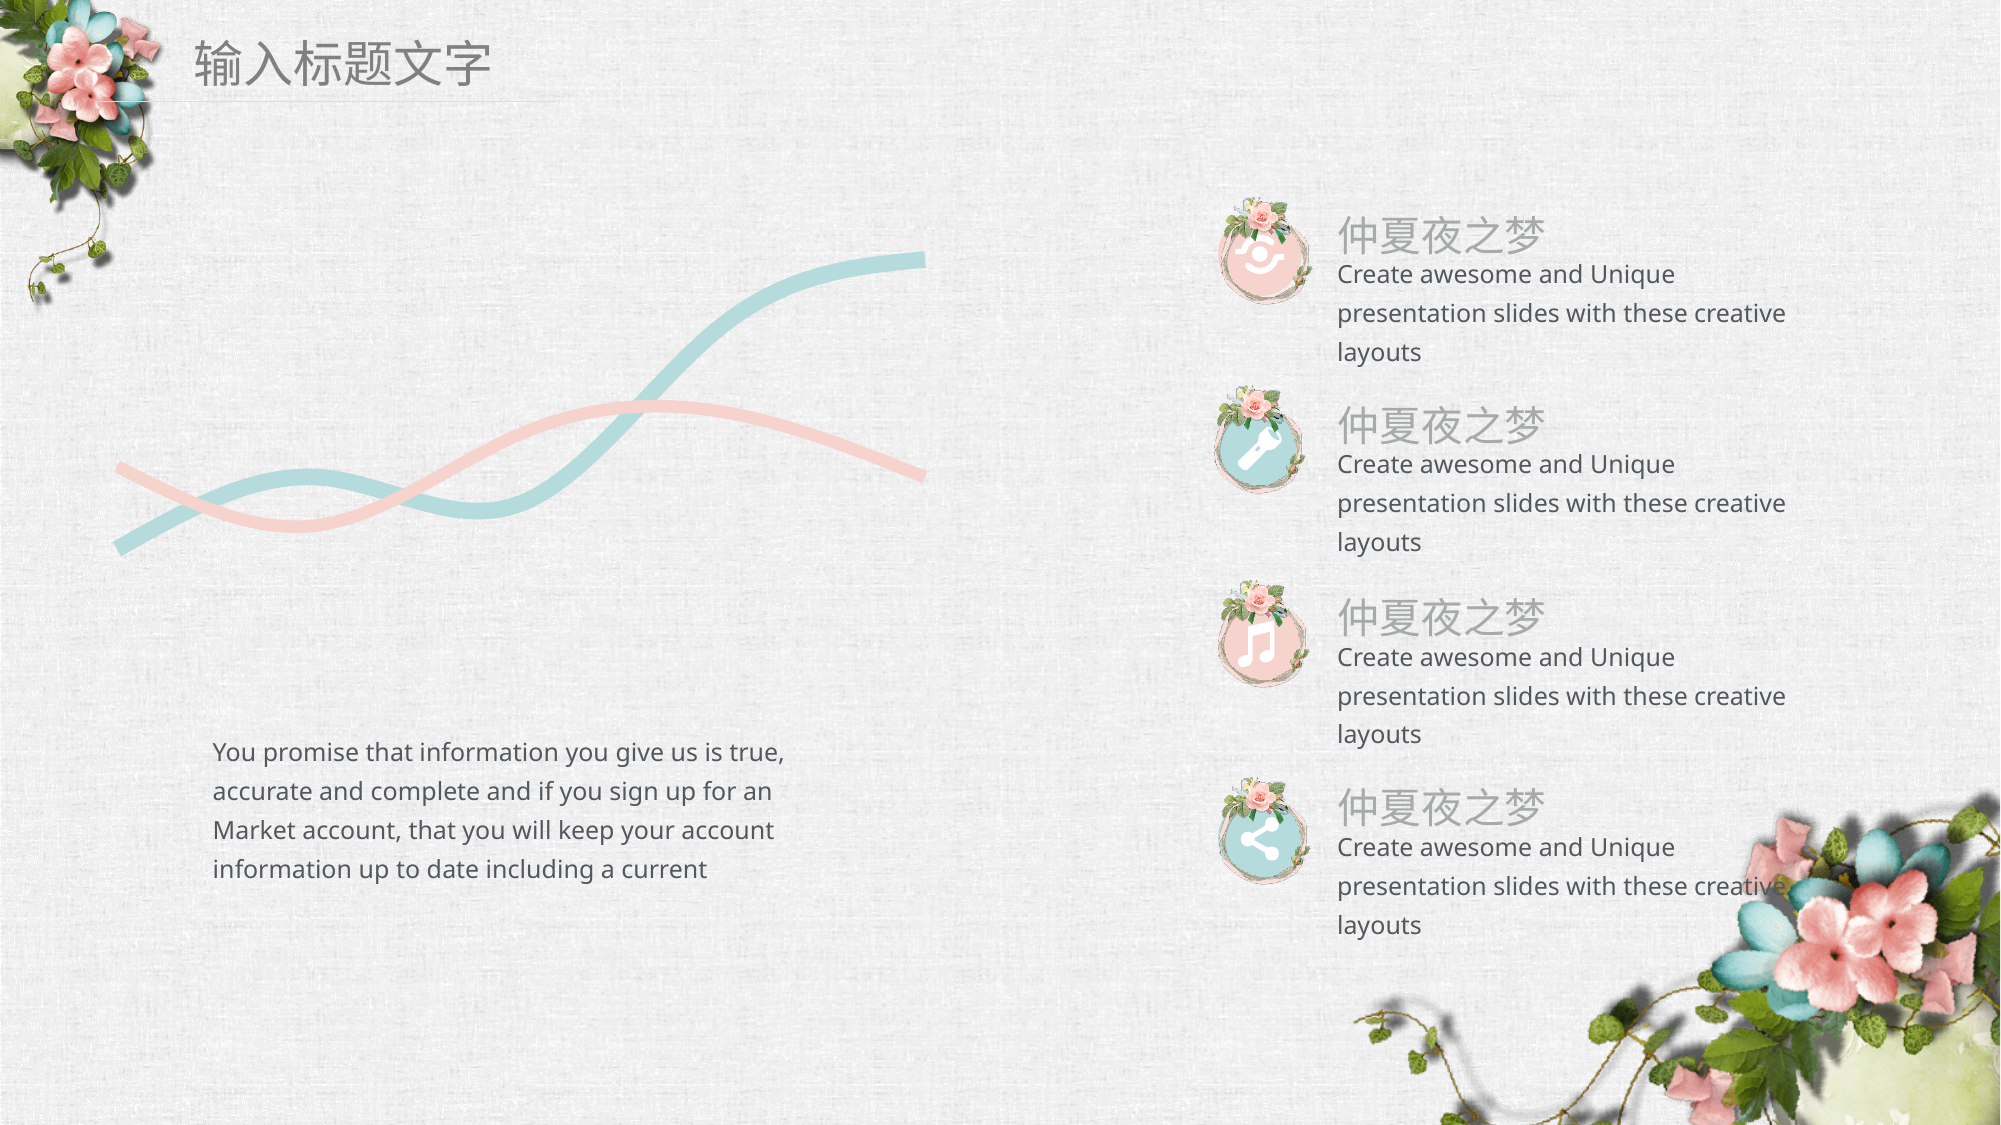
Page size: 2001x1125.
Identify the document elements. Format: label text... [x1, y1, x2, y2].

text_box Create awesome and Unique presentation slides with these creative layouts [1332, 818, 1798, 944]
text_box You promise that information you give us is true, accurate and complete and if you sign up for an Market account, that you will keep your account information up to date including a current [208, 723, 837, 888]
chart [98, 209, 934, 603]
text_box 仲夏夜之梦 [1333, 205, 1552, 264]
picture [0, 0, 2001, 1125]
text_box Create awesome and Unique presentation slides with these creative layouts [1332, 435, 1798, 561]
text_box 输入标题文字 [178, 25, 555, 101]
text_box 仲夏夜之梦 [1333, 395, 1552, 455]
text_box 仲夏夜之梦 [1333, 778, 1552, 837]
text_box 仲夏夜之梦 [1333, 587, 1552, 646]
text_box Create awesome and Unique presentation slides with these creative layouts [1332, 627, 1798, 754]
text_box Create awesome and Unique presentation slides with these creative layouts [1332, 245, 1798, 371]
